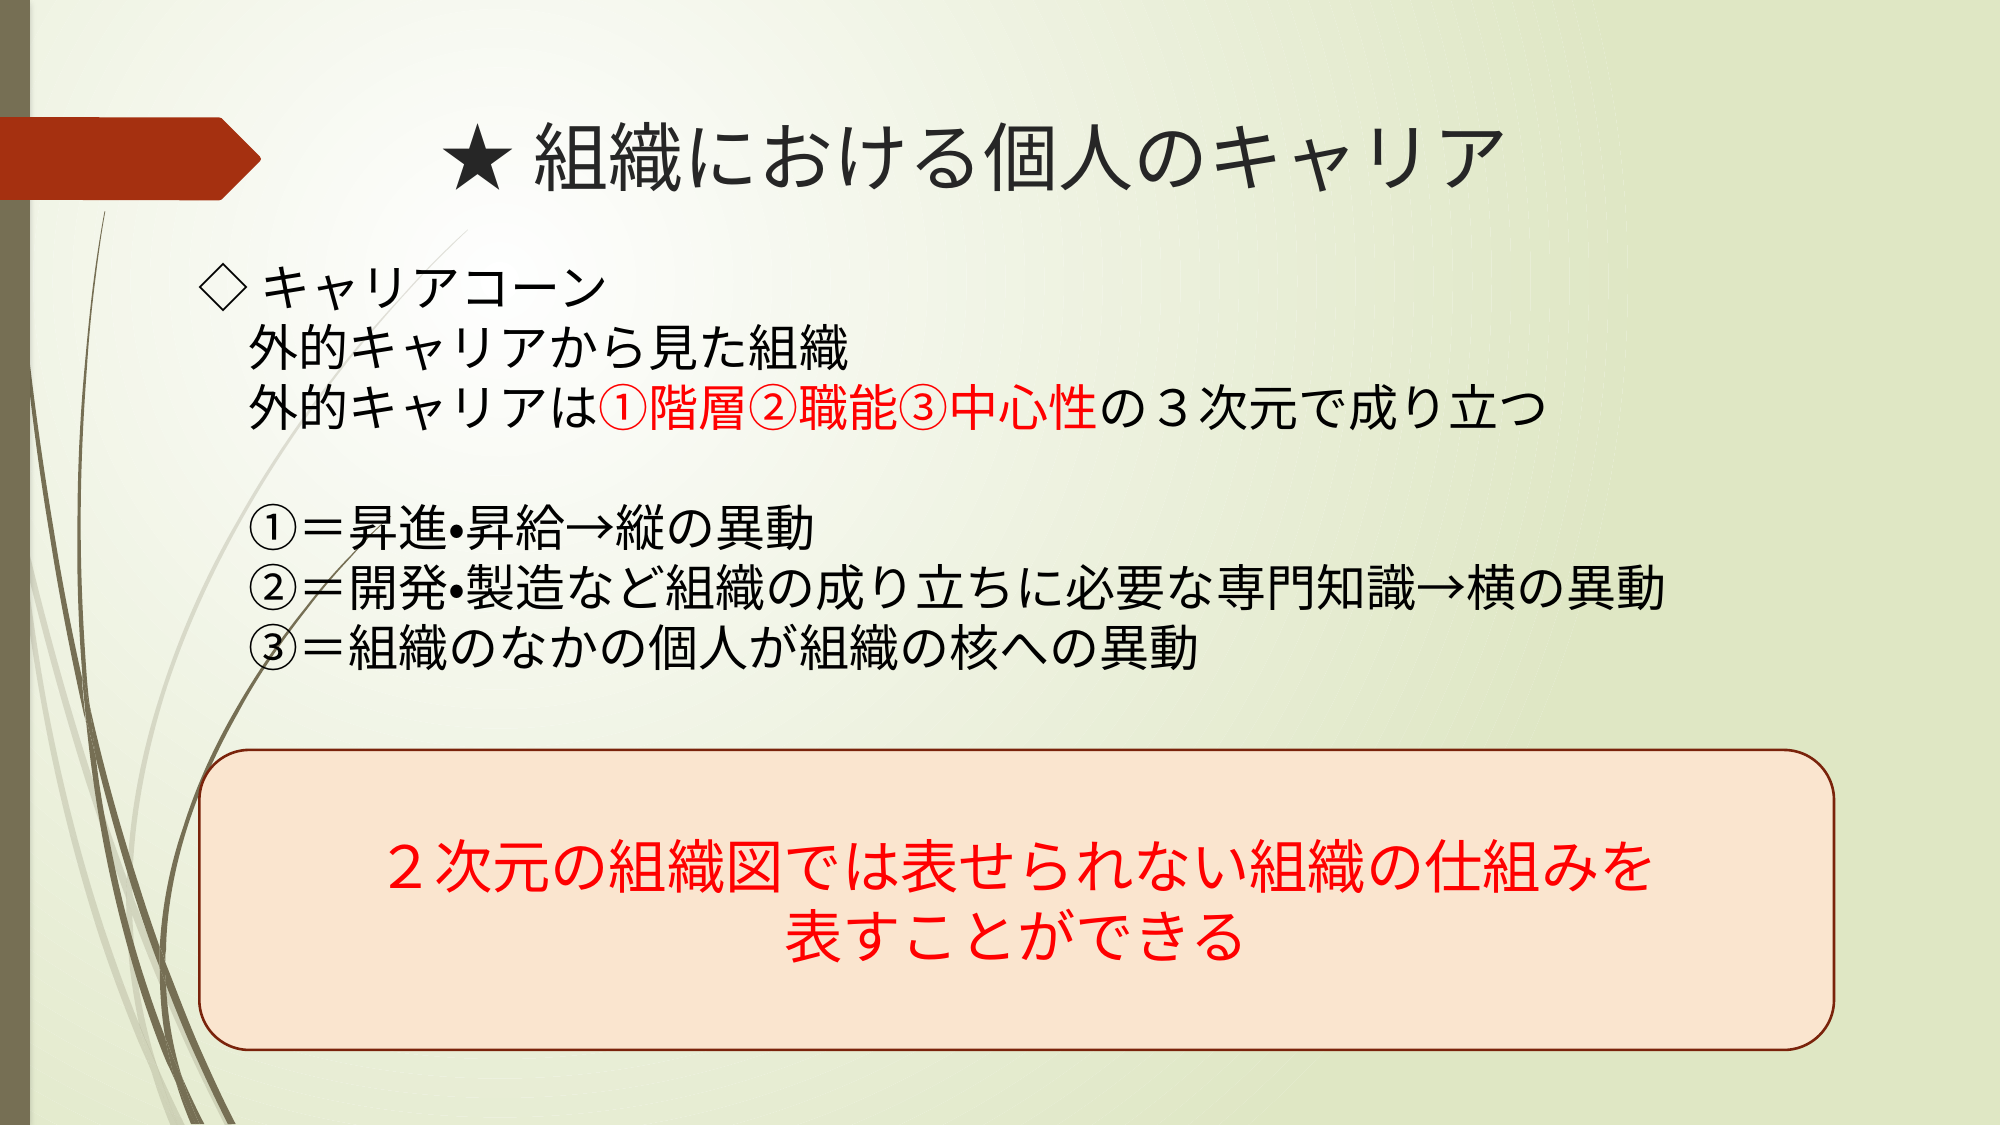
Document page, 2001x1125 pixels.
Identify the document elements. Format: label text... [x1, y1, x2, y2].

title ★組織における個人のキャリア [425, 102, 1888, 313]
text_box ◇キャリアコーン 外的キャリアから見た組織 外的キャリアは①階層②職能③中心性の３次元で成り立つ ①＝昇進・昇給→縦の異動 ②＝開発・製造など組織の成り立ちに必要な専門知識→横の異動 ③＝組織のなかの個人が組織の核への異動 [184, 248, 1789, 684]
text_box ２次元の組織図では表せられない組織の仕組みを 表すことができる [198, 748, 1836, 1052]
